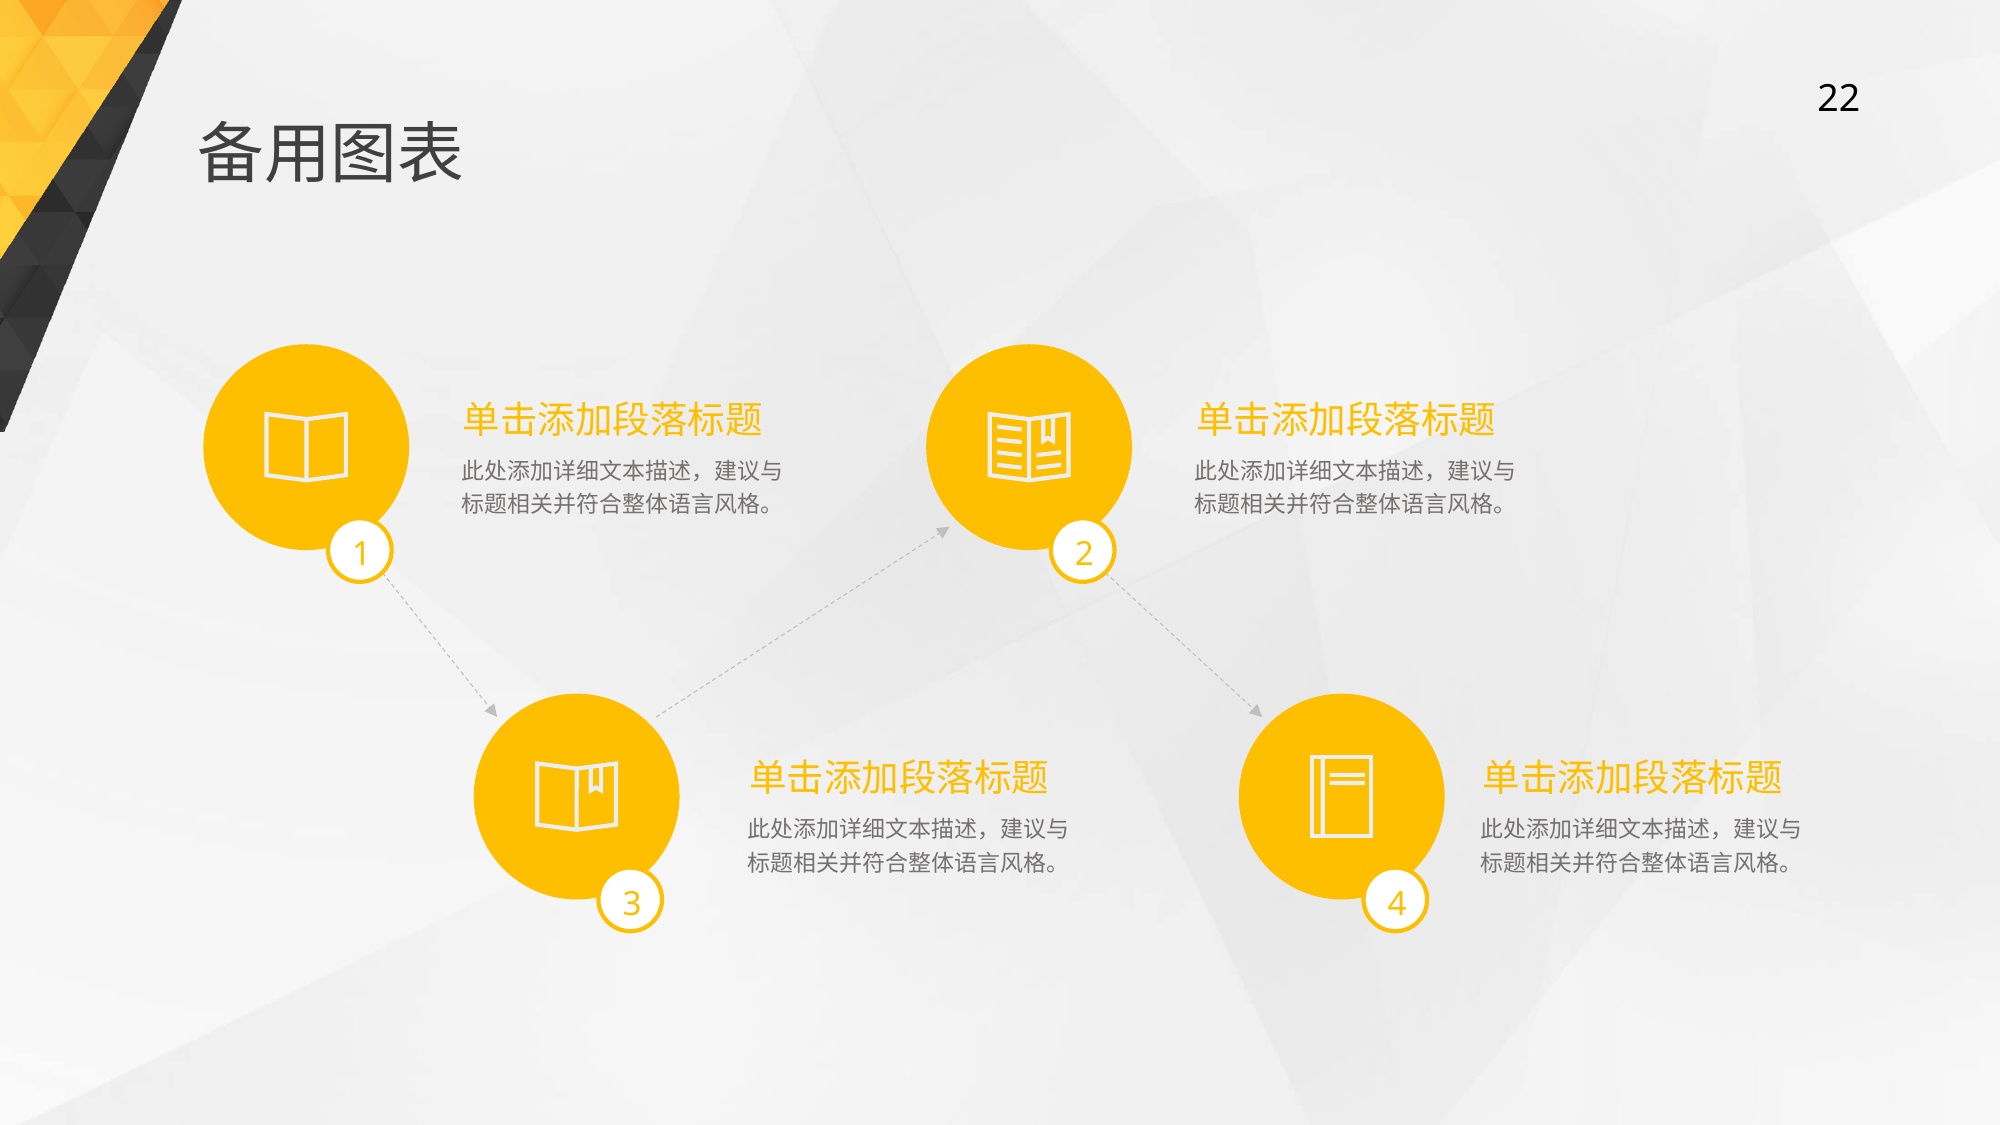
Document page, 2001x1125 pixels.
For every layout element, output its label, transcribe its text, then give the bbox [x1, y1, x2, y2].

text_box 2 [1049, 551, 1116, 583]
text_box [1105, 572, 1263, 717]
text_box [473, 693, 680, 900]
text_box 1 [327, 551, 393, 583]
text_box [382, 572, 498, 717]
text_box 备用图表 [182, 103, 480, 199]
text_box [1466, 746, 1834, 885]
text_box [1179, 388, 1548, 526]
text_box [446, 388, 814, 526]
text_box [656, 526, 950, 718]
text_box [1238, 693, 1445, 900]
picture [0, 0, 2000, 1125]
text_box 3 [597, 900, 664, 933]
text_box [732, 746, 1101, 885]
text_box 4 [1362, 900, 1429, 933]
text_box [203, 344, 410, 551]
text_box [926, 344, 1133, 551]
